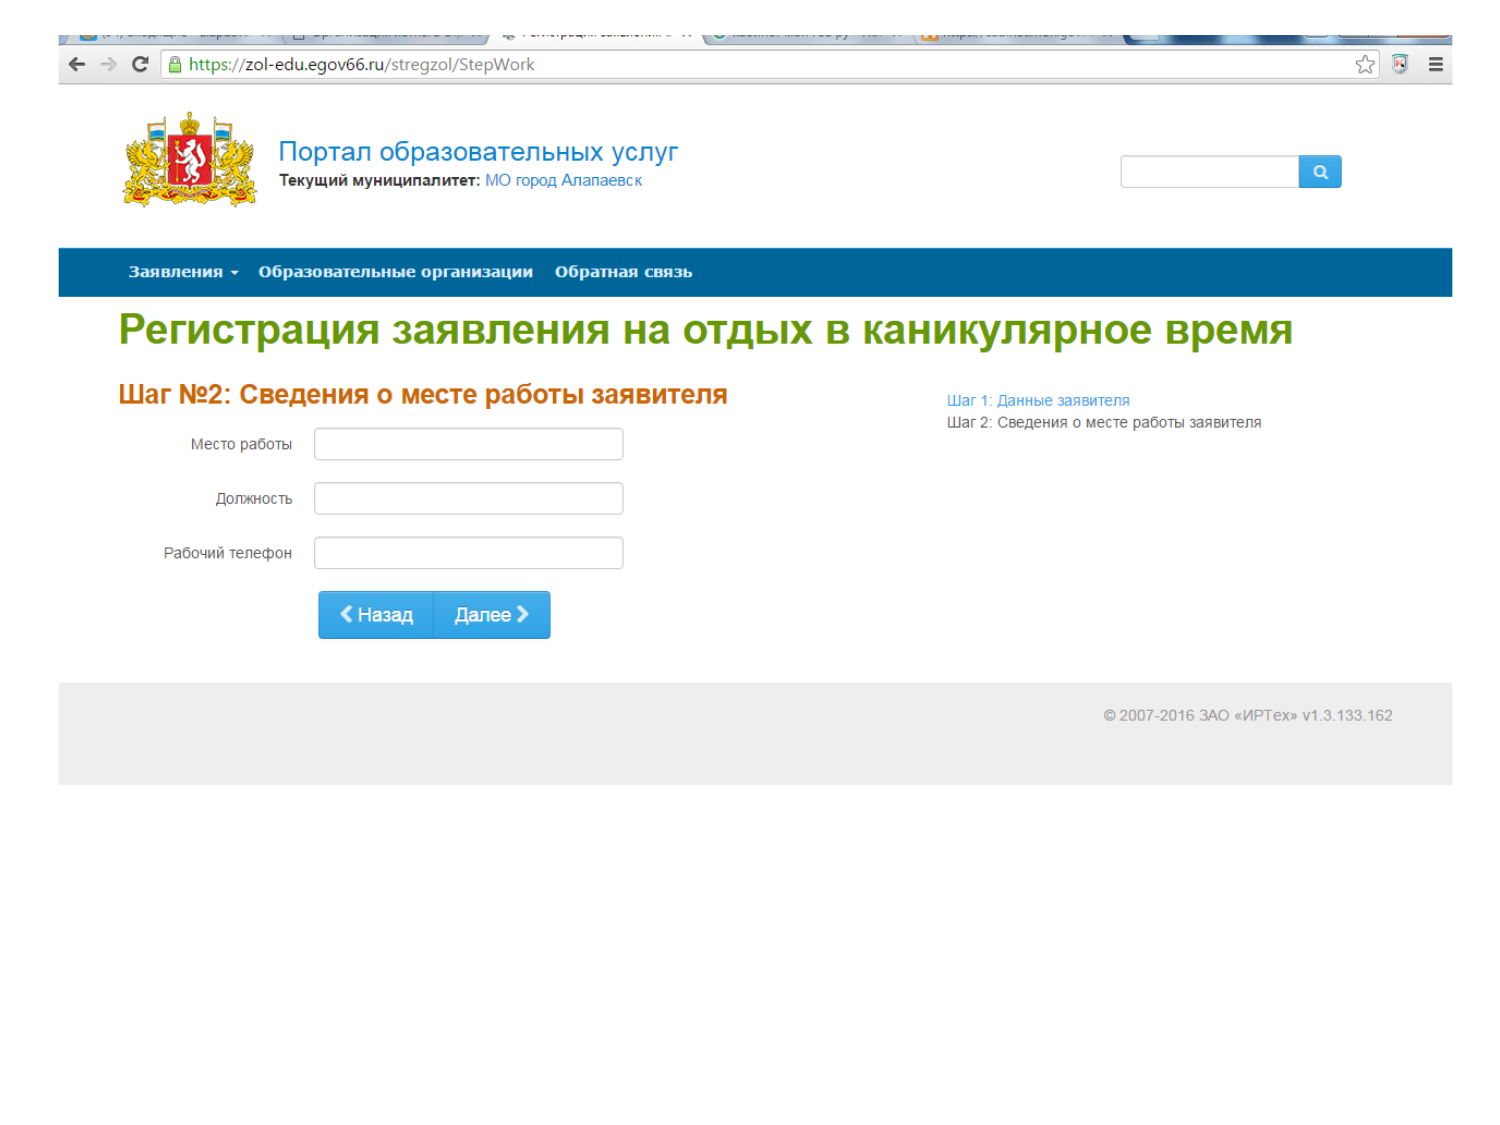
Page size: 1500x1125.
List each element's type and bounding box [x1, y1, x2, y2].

list [58, 34, 1453, 1091]
